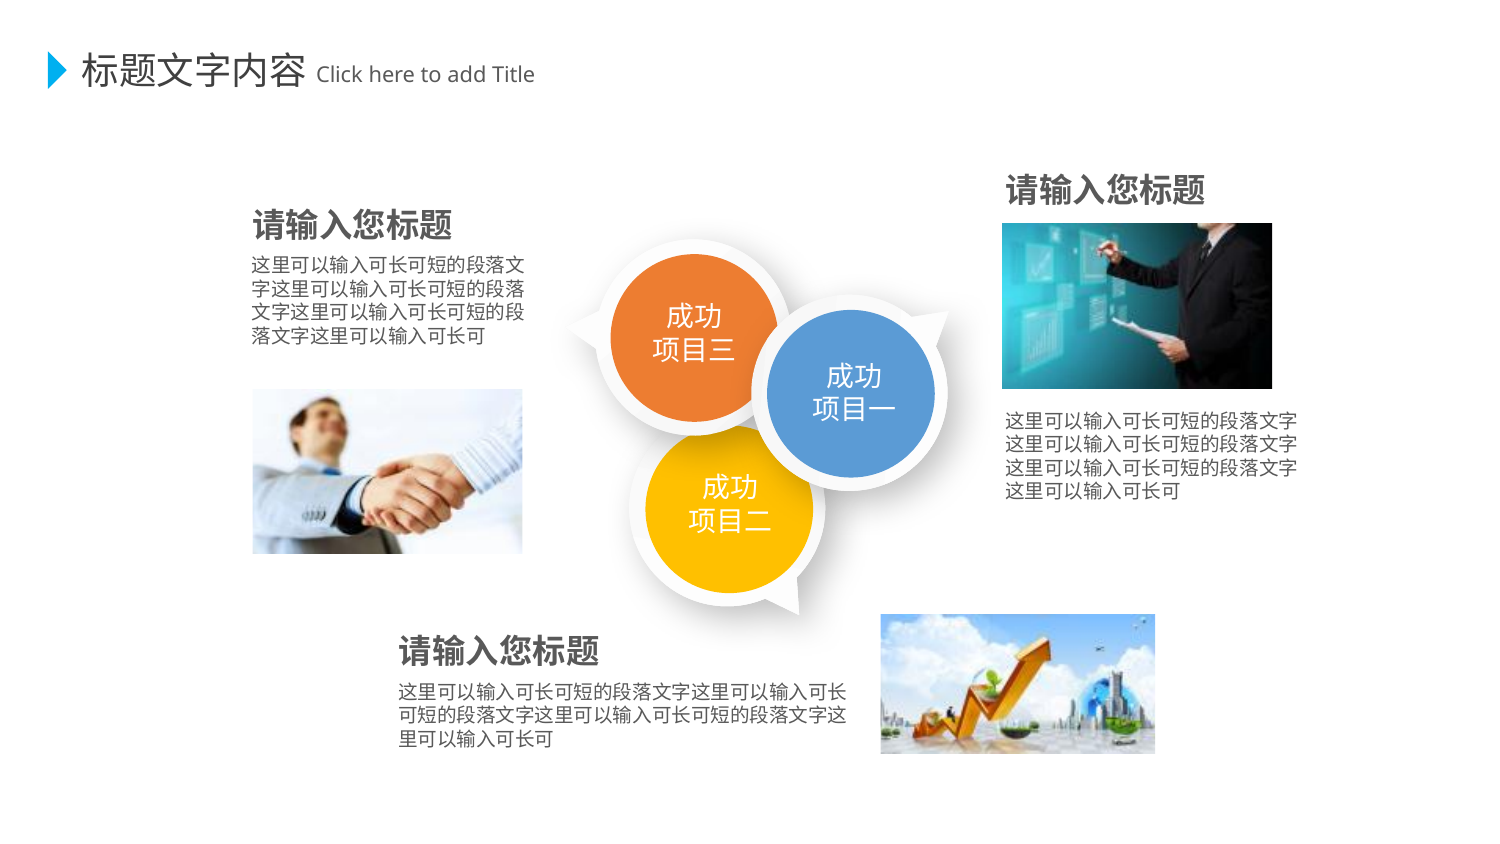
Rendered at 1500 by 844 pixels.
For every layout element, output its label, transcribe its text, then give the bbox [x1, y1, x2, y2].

text_box 请输入您标题 [237, 196, 469, 246]
text_box [252, 389, 523, 554]
text_box 成功 项目三 [635, 297, 754, 367]
text_box [644, 460, 815, 595]
text_box [629, 453, 825, 616]
text_box 请输入您标题 [991, 161, 1222, 217]
text_box [609, 253, 778, 423]
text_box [48, 39, 558, 101]
text_box [766, 308, 936, 479]
text_box [565, 239, 789, 436]
text_box [880, 614, 1156, 754]
text_box [1002, 223, 1273, 389]
text_box 这里可以输入可长可短的段落文字这里可以输入可长可短的段落文字这里可以输入可长可短的段落文字这里可以输入可长可 [990, 401, 1327, 510]
text_box [751, 294, 949, 491]
text_box 请输入您标题 [384, 622, 616, 672]
text_box 这里可以输入可长可短的段落文字这里可以输入可长可短的段落文字这里可以输入可长可短的段落文字这里可以输入可长可 [236, 246, 558, 355]
text_box 成功 项目一 [795, 357, 914, 426]
text_box 这里可以输入可长可短的段落文字这里可以输入可长可短的段落文字这里可以输入可长可短的段落文字这里可以输入可长可 [383, 672, 870, 758]
text_box 成功 项目二 [670, 469, 790, 538]
